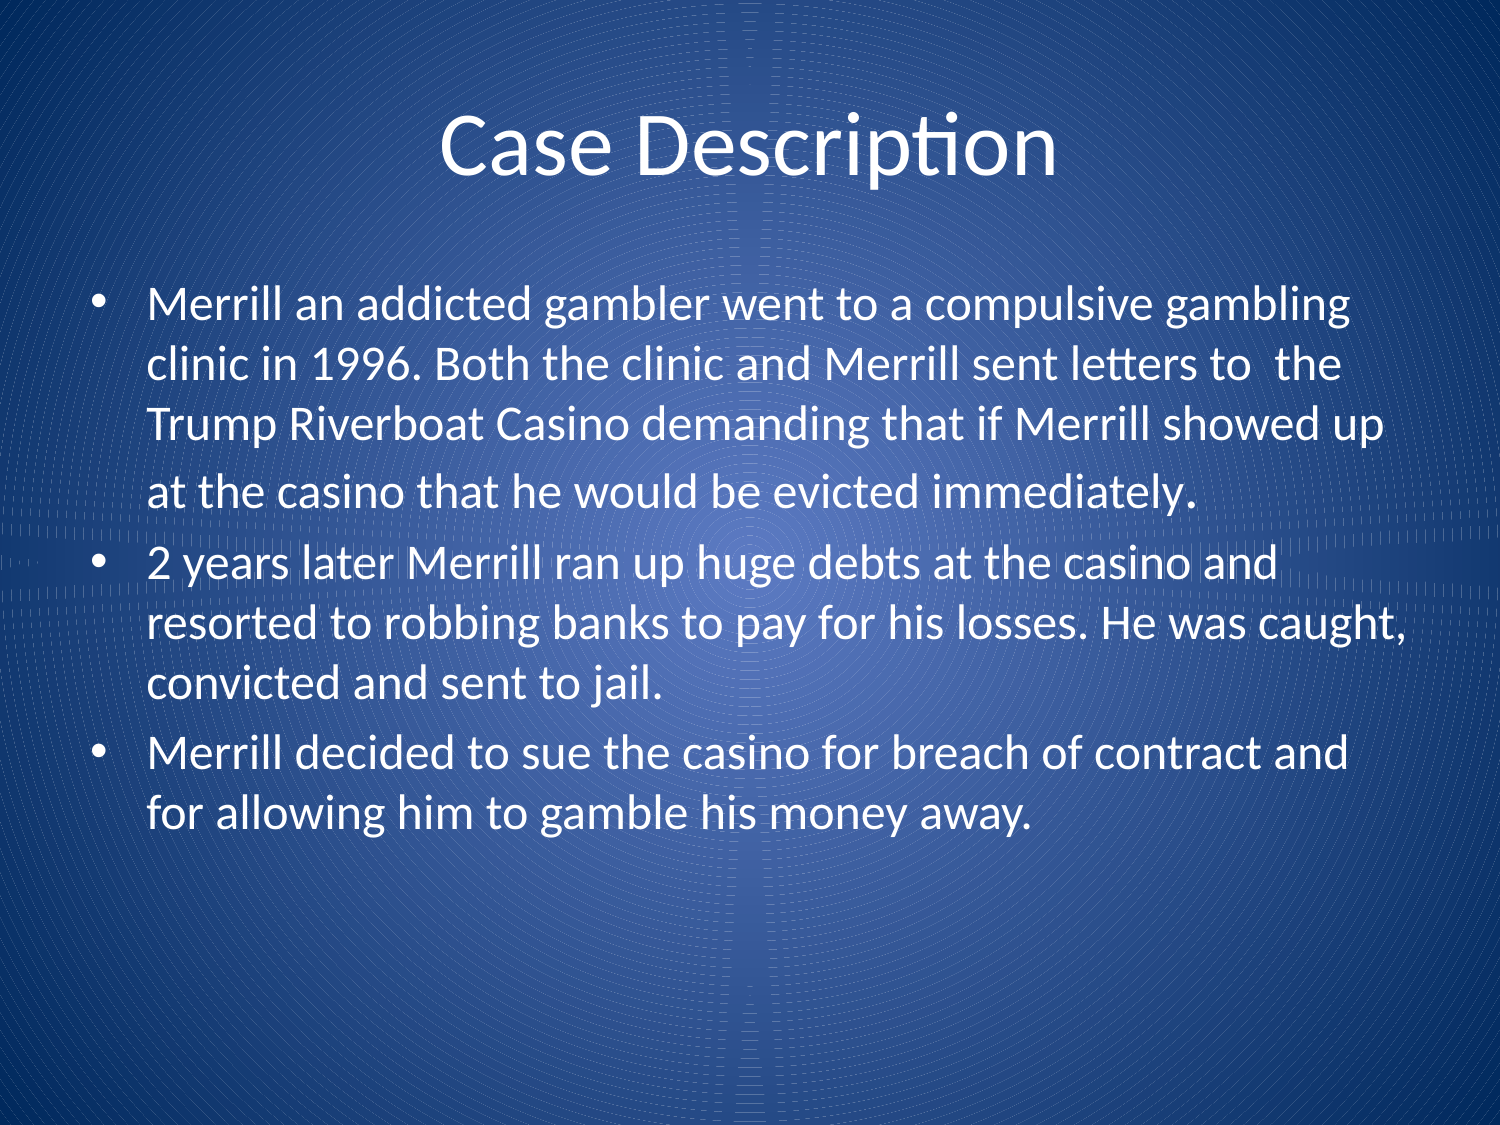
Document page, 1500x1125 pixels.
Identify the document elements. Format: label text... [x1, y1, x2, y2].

list Merrill an addicted gambler went to a compulsive gambling clinic in 1996. Both the clinic and Merrill sent letters to the Trump Riverboat Casino demanding that if Merrill showed up at the casino that he would be evicted immediately. 2 years later Merrill ran up huge debts at the casino and resorted to robbing banks to pay for his losses. He was caught, convicted and sent to jail. Merrill decided to sue the casino for breach of contract and for allowing him to gamble his money away. [75, 262, 1425, 1005]
title Case Description [75, 45, 1425, 233]
